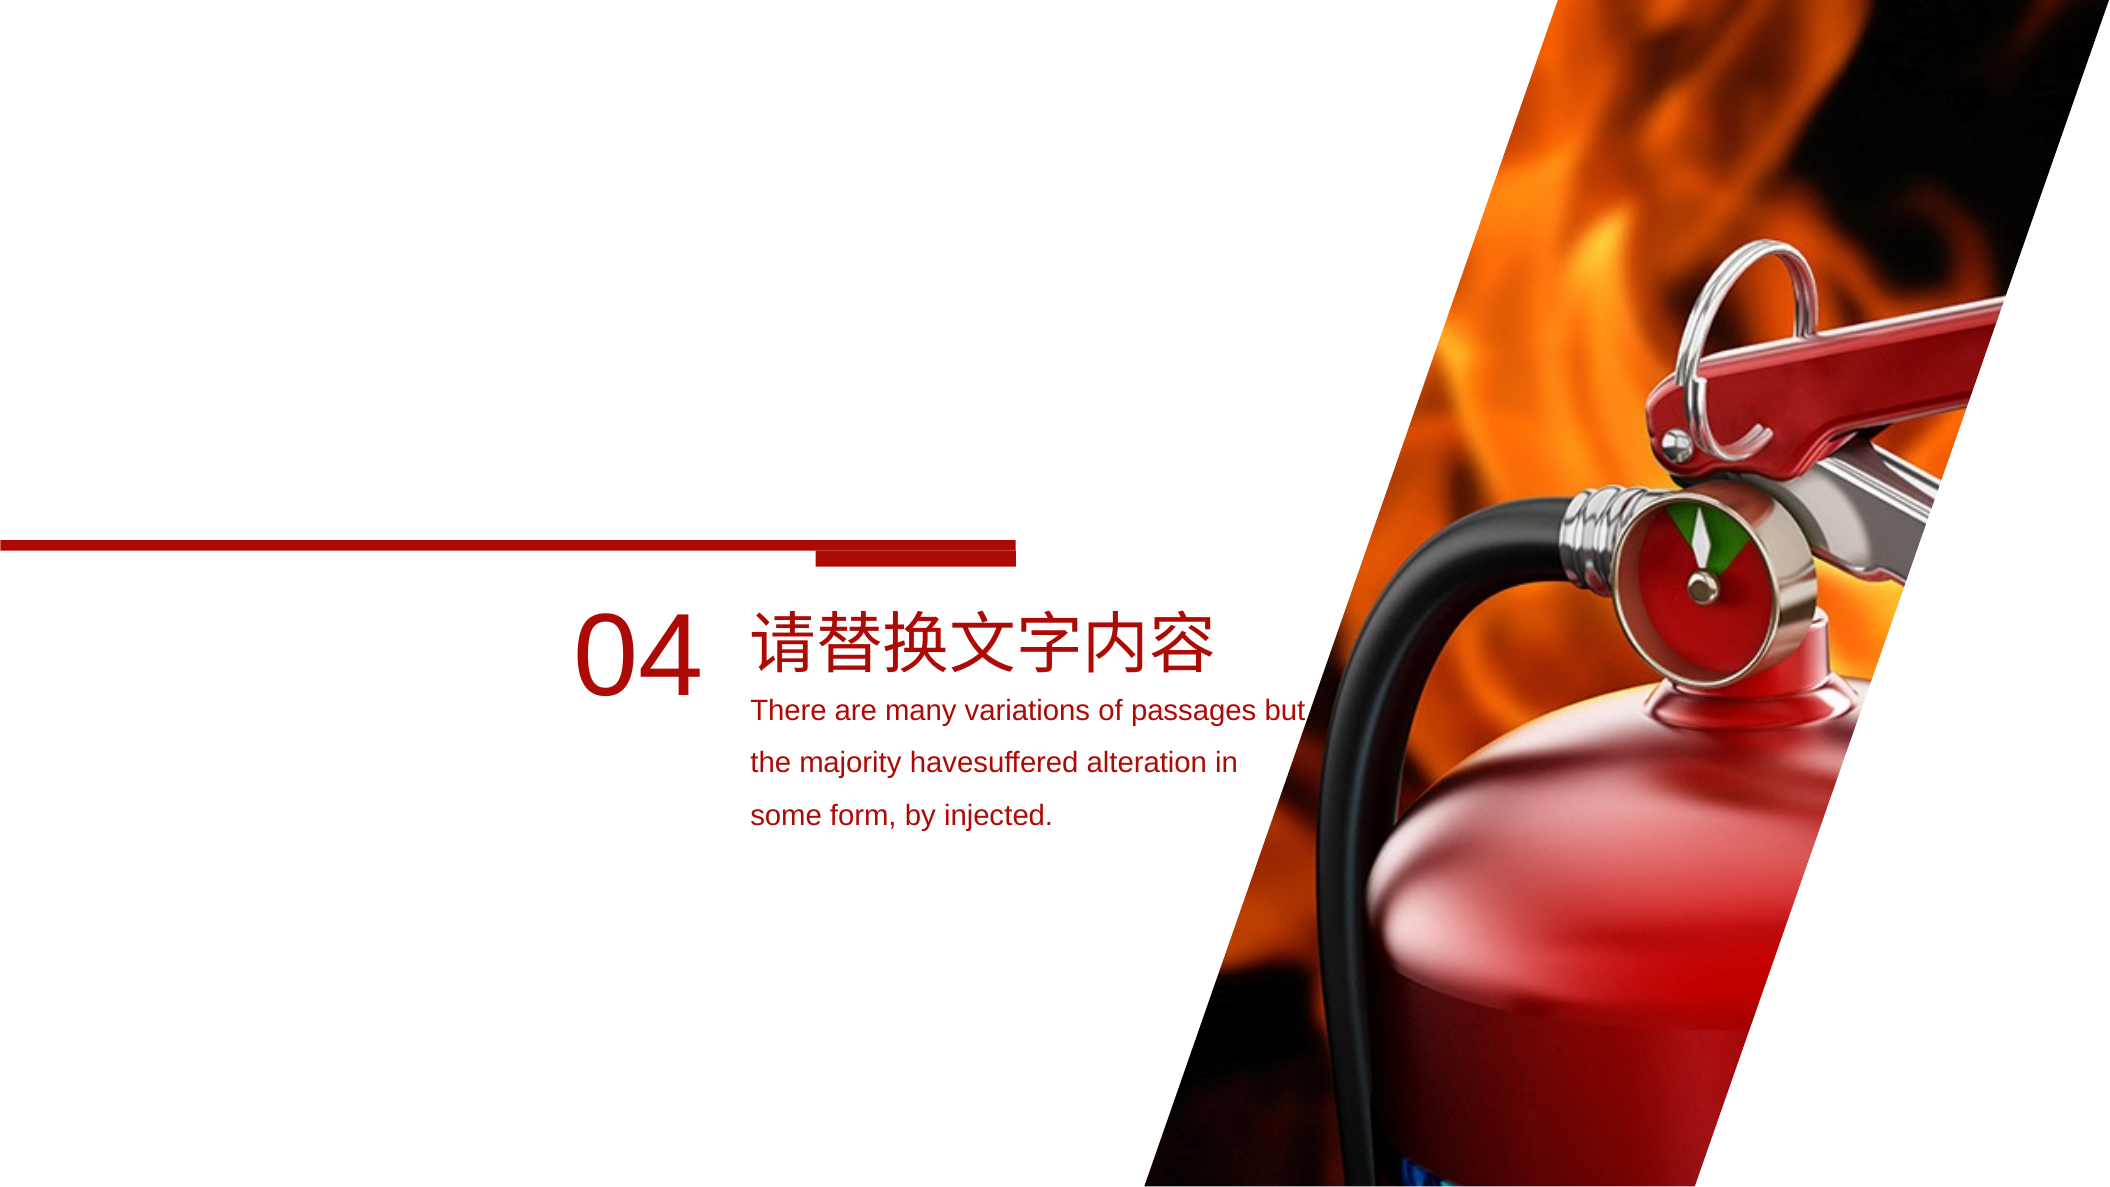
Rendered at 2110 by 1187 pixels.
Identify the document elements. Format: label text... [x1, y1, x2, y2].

text_box [1144, 0, 2109, 1187]
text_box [0, 540, 1016, 567]
text_box 请替换文字内容 [749, 584, 1217, 681]
text_box 04 [552, 570, 724, 726]
text_box There are many variations of passages but the majority havesuffered alteration in some form, by injected. [750, 673, 1309, 832]
